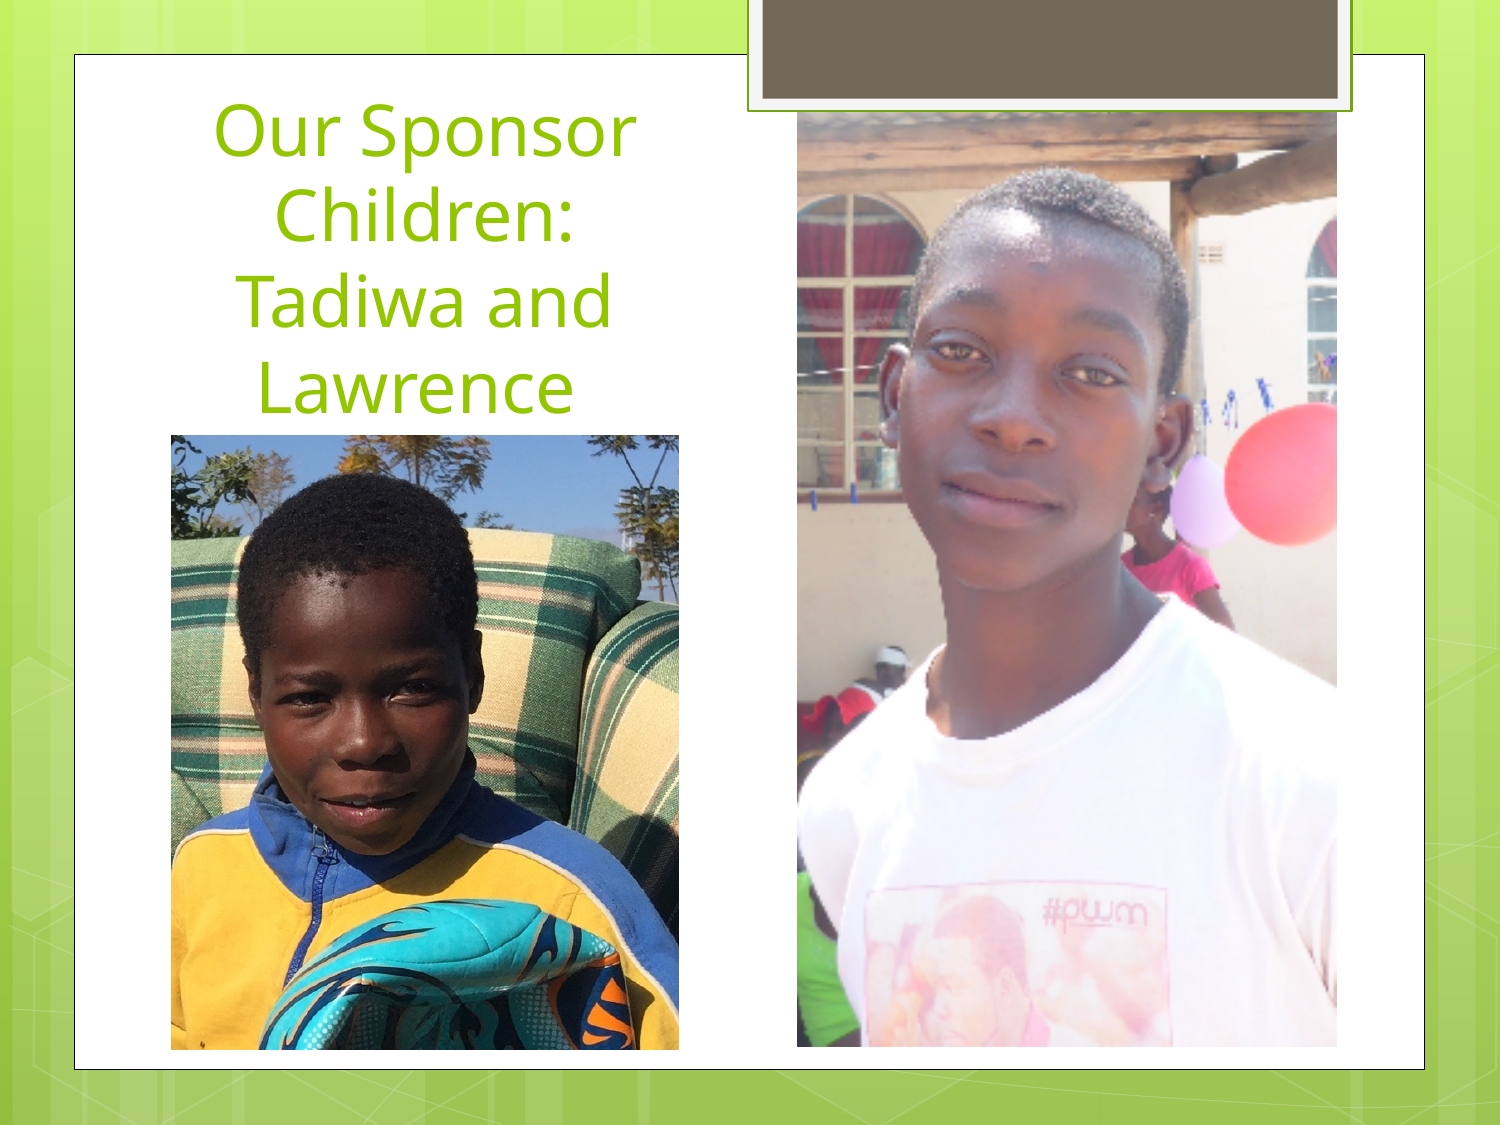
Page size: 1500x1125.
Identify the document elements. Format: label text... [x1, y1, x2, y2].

picture [170, 435, 679, 1050]
picture [796, 112, 1338, 1048]
title Our Sponsor Children: Tadiwa and Lawrence [171, 69, 679, 435]
